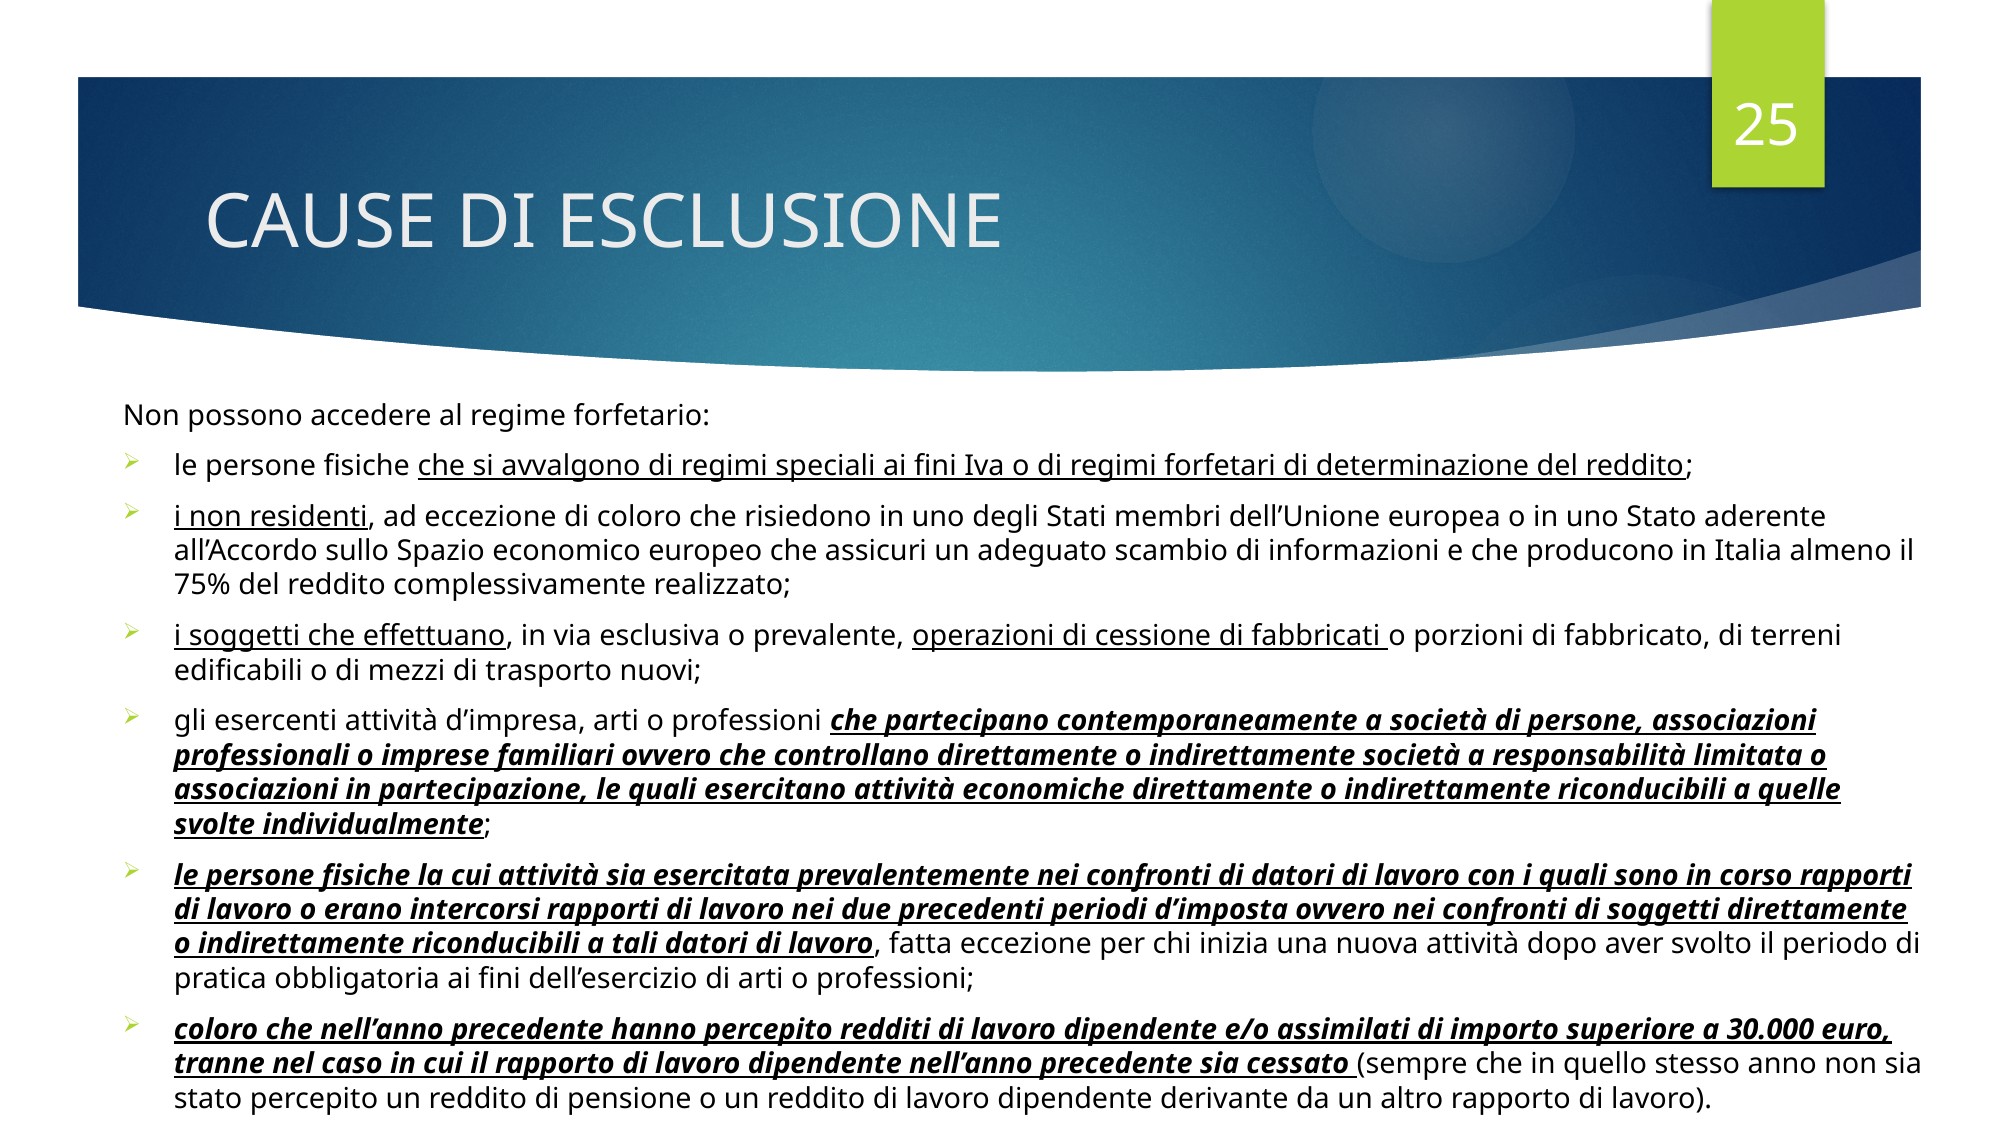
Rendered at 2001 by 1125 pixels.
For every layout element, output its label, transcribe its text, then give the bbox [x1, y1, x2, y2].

slide_number 25 [1698, 48, 1836, 175]
list Non possono accedere al regime forfetario: le persone fisiche che si avvalgono di regimi speciali ai fini Iva o di regimi forfetari di determinazione del reddito; i non residenti, ad eccezione di coloro che risiedono in uno degli Stati membri dell’Unione europea o in uno Stato aderente all’Accordo sullo Spazio economico europeo che assicuri un adeguato scambio di informazioni e che producono in Italia almeno il 75% del reddito complessivamente realizzato; i soggetti che effettuano, in via esclusiva o prevalente, operazioni di cessione di fabbricati o porzioni di fabbricato, di terreni edificabili o di mezzi di trasporto nuovi; gli esercenti attività d’impresa, arti o professioni che partecipano contemporaneamente a società di persone, associazioni professionali o imprese familiari ovvero che controllano direttamente o indirettamente società a responsabilità limitata o associazioni in partecipazione, le quali esercitano attività economiche direttamente o indirettamente riconducibili a quelle svolte individualmente; le persone fisiche la cui attività sia esercitata prevalentemente nei confronti di datori di lavoro con i quali sono in corso rapporti di lavoro o erano intercorsi rapporti di lavoro nei due precedenti periodi d’imposta ovvero nei confronti di soggetti direttamente o indirettamente riconducibili a tali datori di lavoro, fatta eccezione per chi inizia una nuova attività dopo aver svolto il periodo di pratica obbligatoria ai fini dell’esercizio di arti o professioni; coloro che nell’anno precedente hanno percepito redditi di lavoro dipendente e/o assimilati di importo superiore a 30.000 euro, tranne nel caso in cui il rapporto di lavoro dipendente nell’anno precedente sia cessato (sempre che in quello stesso anno non sia stato percepito un reddito di pensione o un reddito di lavoro dipendente derivante da un altro rapporto di lavoro). [108, 388, 1945, 1125]
title CAUSE DI ESCLUSIONE [189, 159, 1627, 276]
